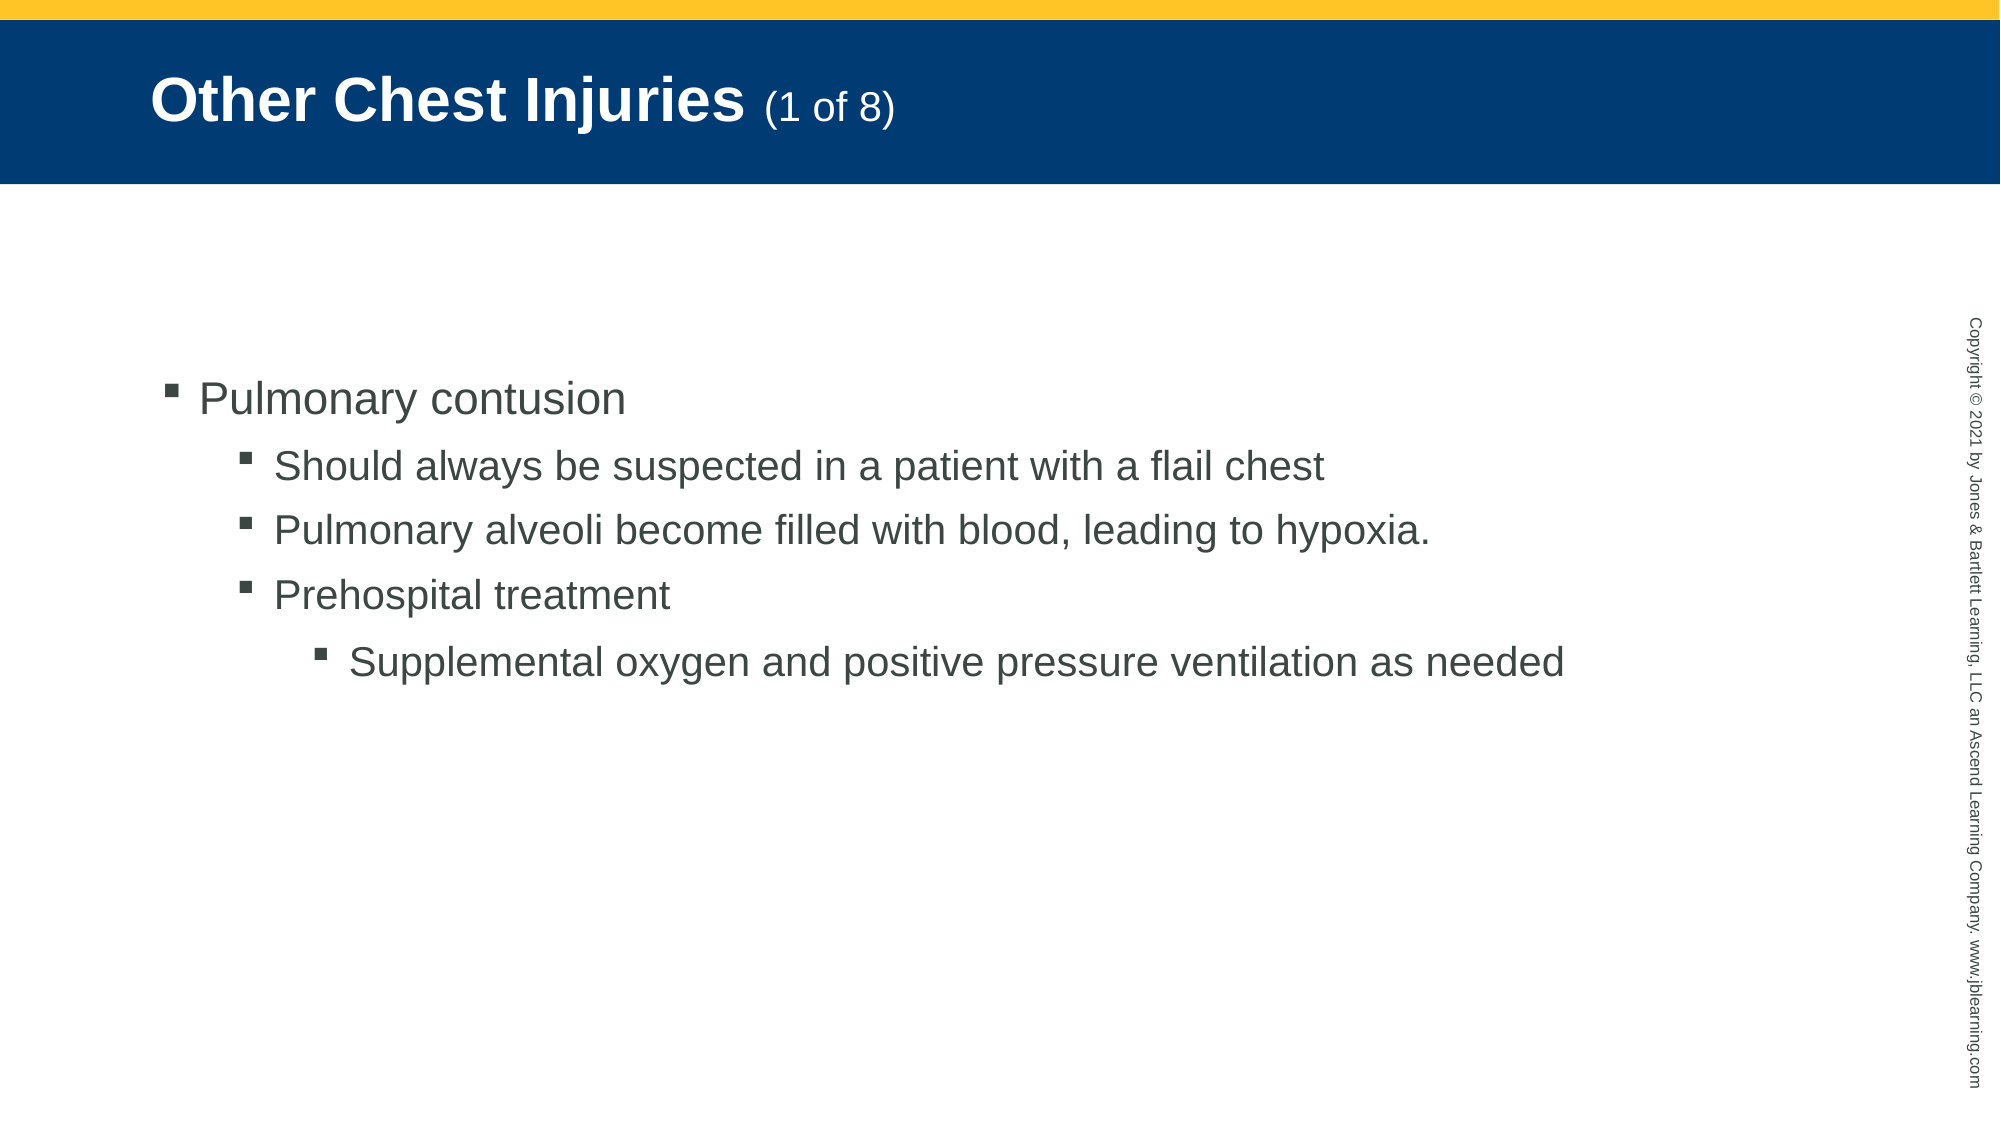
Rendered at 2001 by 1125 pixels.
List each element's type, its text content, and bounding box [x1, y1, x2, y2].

list Pulmonary contusion Should always be suspected in a patient with a flail chest Pulmonary alveoli become filled with blood, leading to hypoxia. Prehospital treatment Supplemental oxygen and positive pressure ventilation as needed [146, 361, 1859, 1016]
title Other Chest Injuries (1 of 8) [0, 19, 2000, 185]
